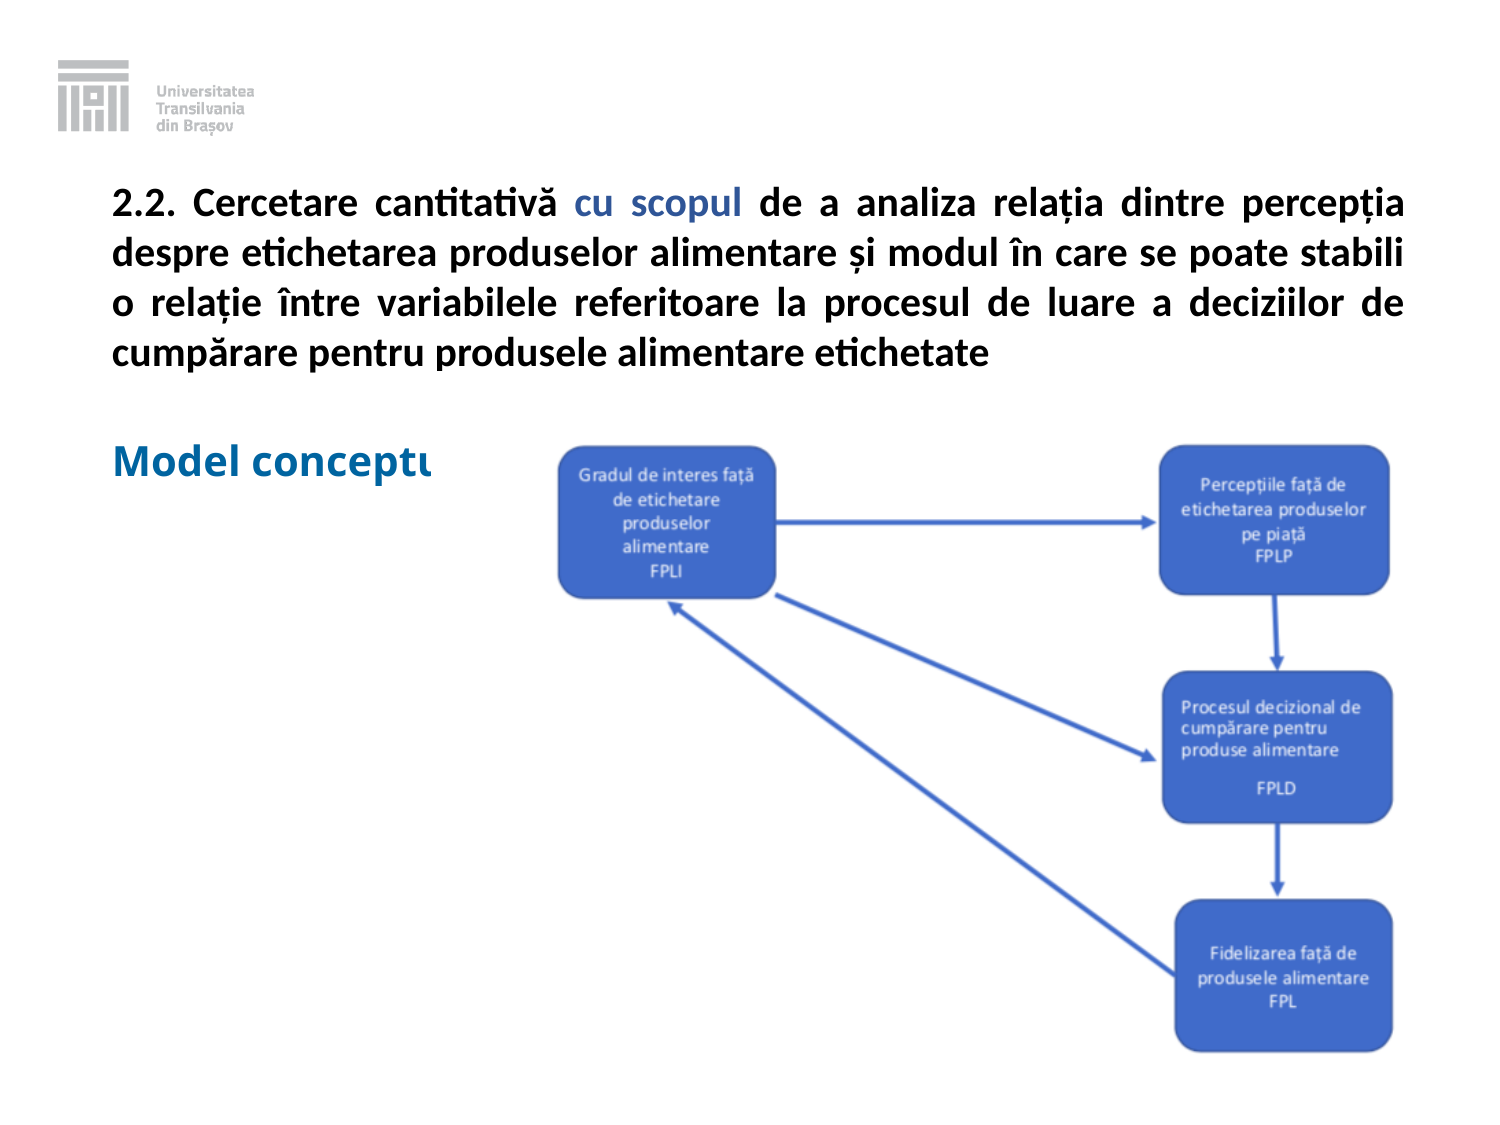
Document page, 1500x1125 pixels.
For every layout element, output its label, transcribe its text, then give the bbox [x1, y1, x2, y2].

picture [431, 371, 1500, 1076]
text_box 2.2. Cercetare cantitativă cu scopul de a analiza relația dintre percepția despre etichetarea produselor alimentare și modul în care se poate stabili o relație între variabilele referitoare la procesul de luare a deciziilor de cumpărare pentru produsele alimentare etichetate Model conceptual: [97, 167, 1420, 593]
picture [58, 60, 254, 136]
